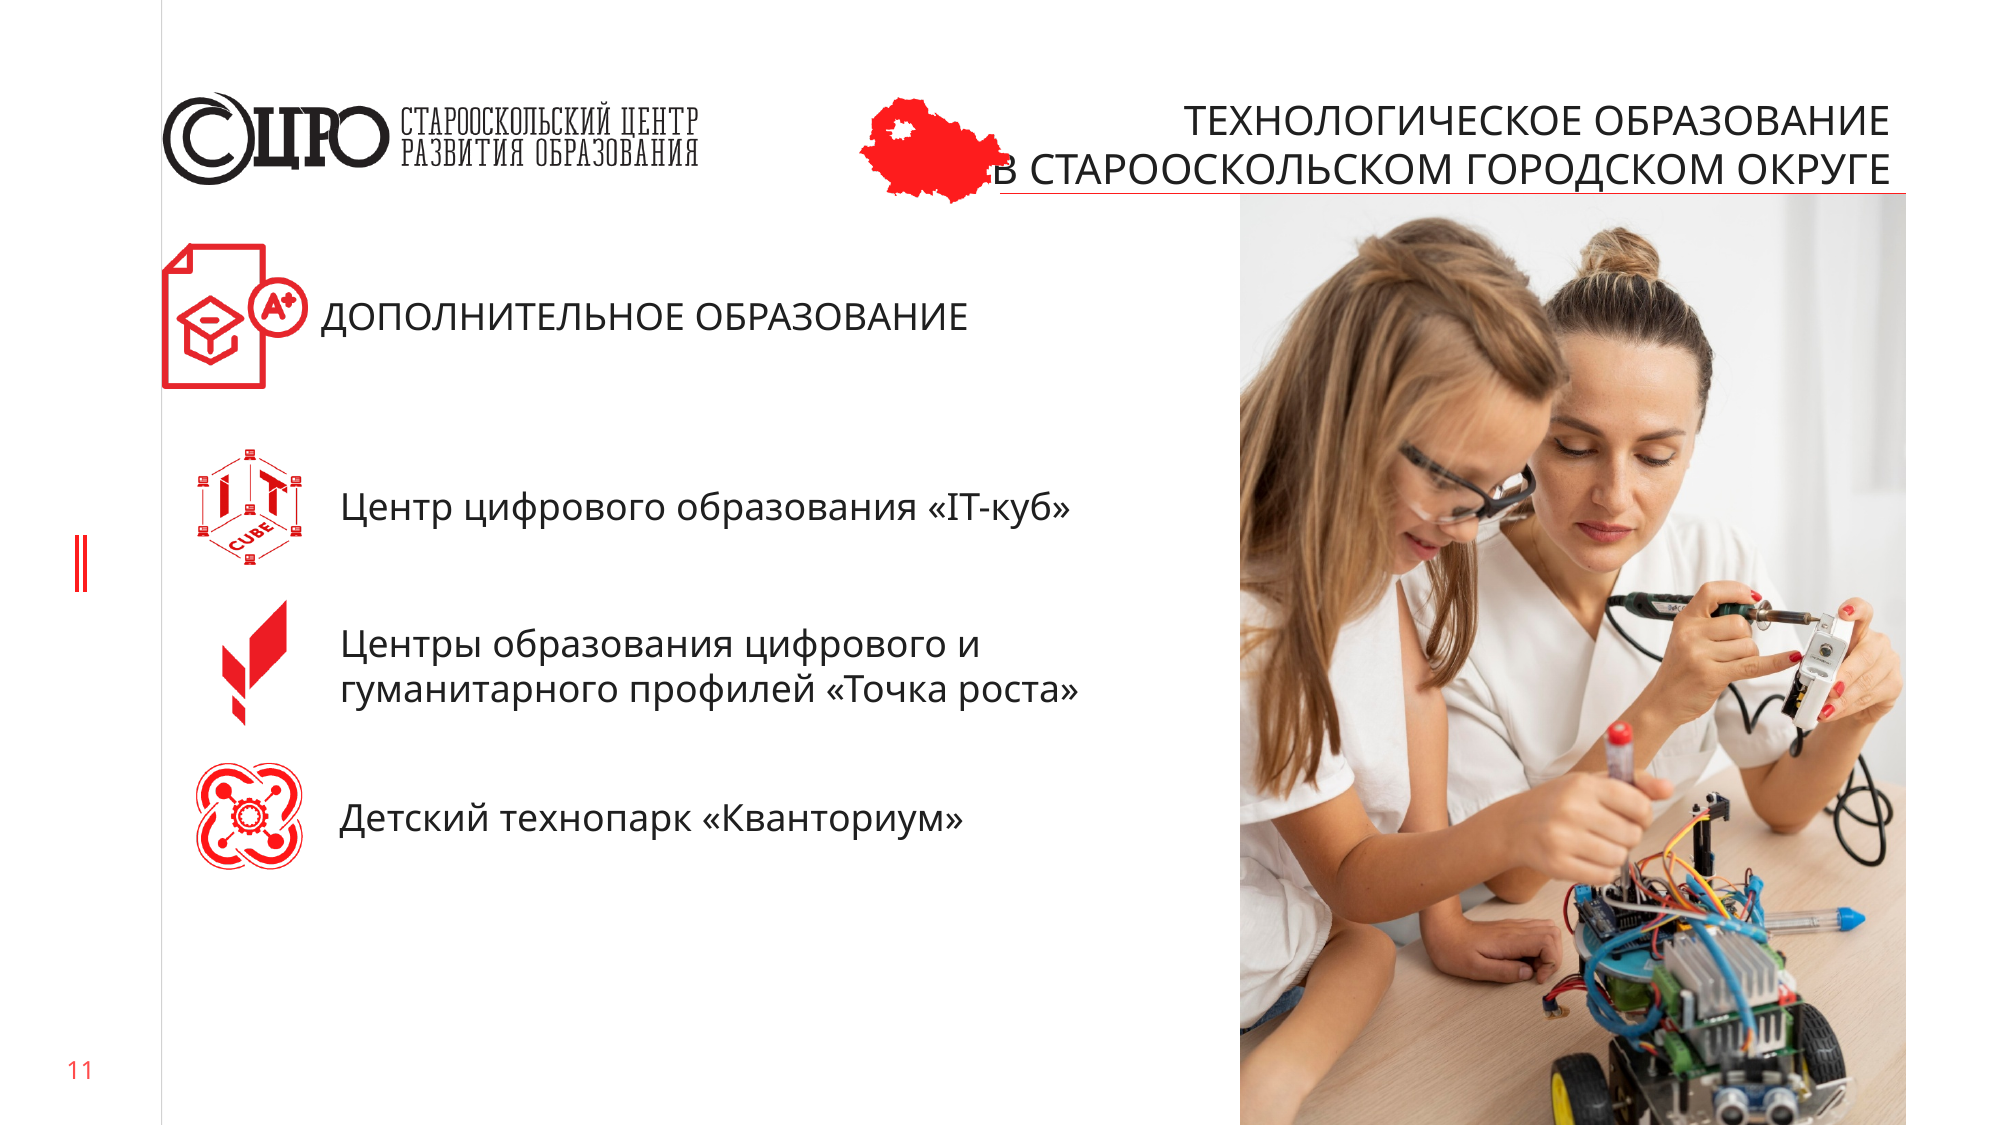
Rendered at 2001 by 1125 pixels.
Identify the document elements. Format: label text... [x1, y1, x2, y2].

picture [150, 569, 348, 915]
slide_number 11 [38, 1052, 123, 1091]
text_box Центры образования цифрового и гуманитарного профилей «Точка роста» [339, 612, 1196, 717]
picture [1240, 194, 1906, 1125]
picture [162, 243, 308, 389]
picture [859, 97, 1010, 204]
text_box ТЕХНОЛОГИЧЕСКОЕ ОБРАЗОВАНИЕ В СТАРООСКОЛЬСКОМ ГОРОДСКОМ ОКРУГЕ [1010, 194, 1240, 201]
text_box Центр цифрового образования «IT-куб» [324, 475, 1240, 536]
text_box ТЕХНОЛОГИЧЕСКОЕ ОБРАЗОВАНИЕ В СТАРООСКОЛЬСКОМ ГОРОДСКОМ ОКРУГЕ [968, 86, 1907, 193]
picture [162, 92, 698, 185]
text_box ДОПОЛНИТЕЛЬНОЕ ОБРАЗОВАНИЕ [308, 285, 1000, 346]
text_box Детский технопарк «Кванториум» [348, 786, 1240, 846]
picture [189, 447, 308, 566]
